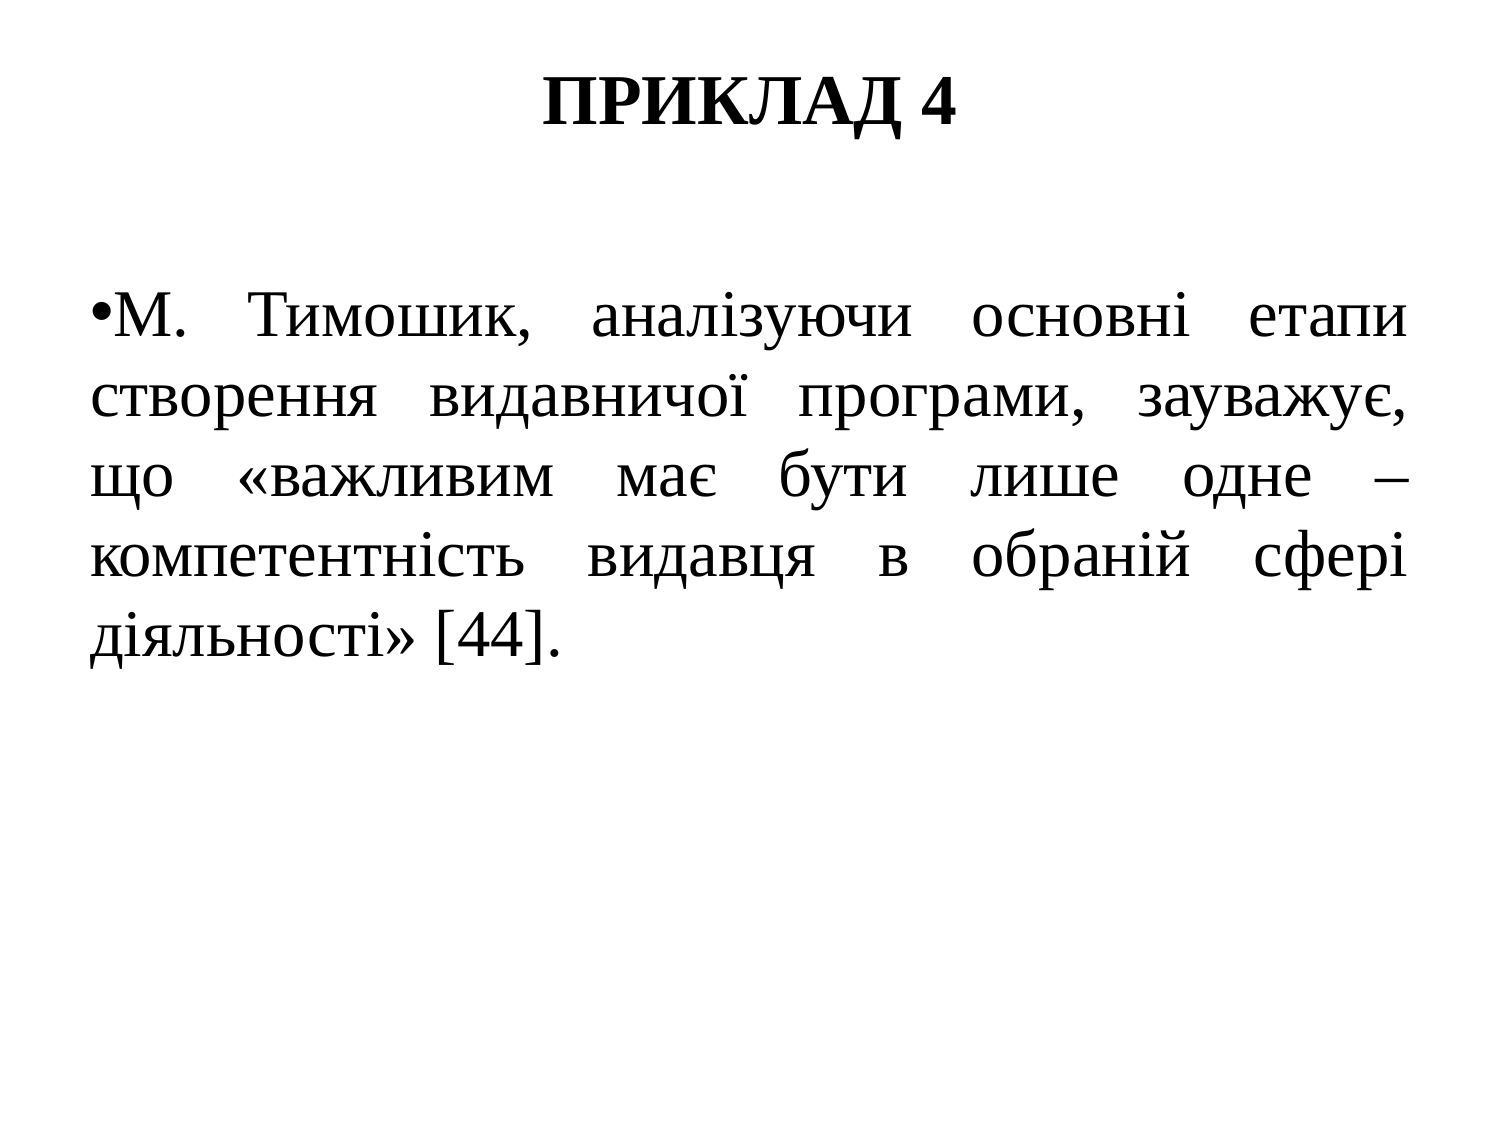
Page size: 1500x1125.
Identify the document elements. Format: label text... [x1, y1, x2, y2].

list М. Тимошик, аналізуючи основні етапи створення видавничої програми, зауважує, що «важливим має бути лише одне – компетентність видавця в обраній сфері діяльності» [44]. [75, 262, 1425, 1005]
title ПРИКЛАД 4 [75, 45, 1425, 233]
